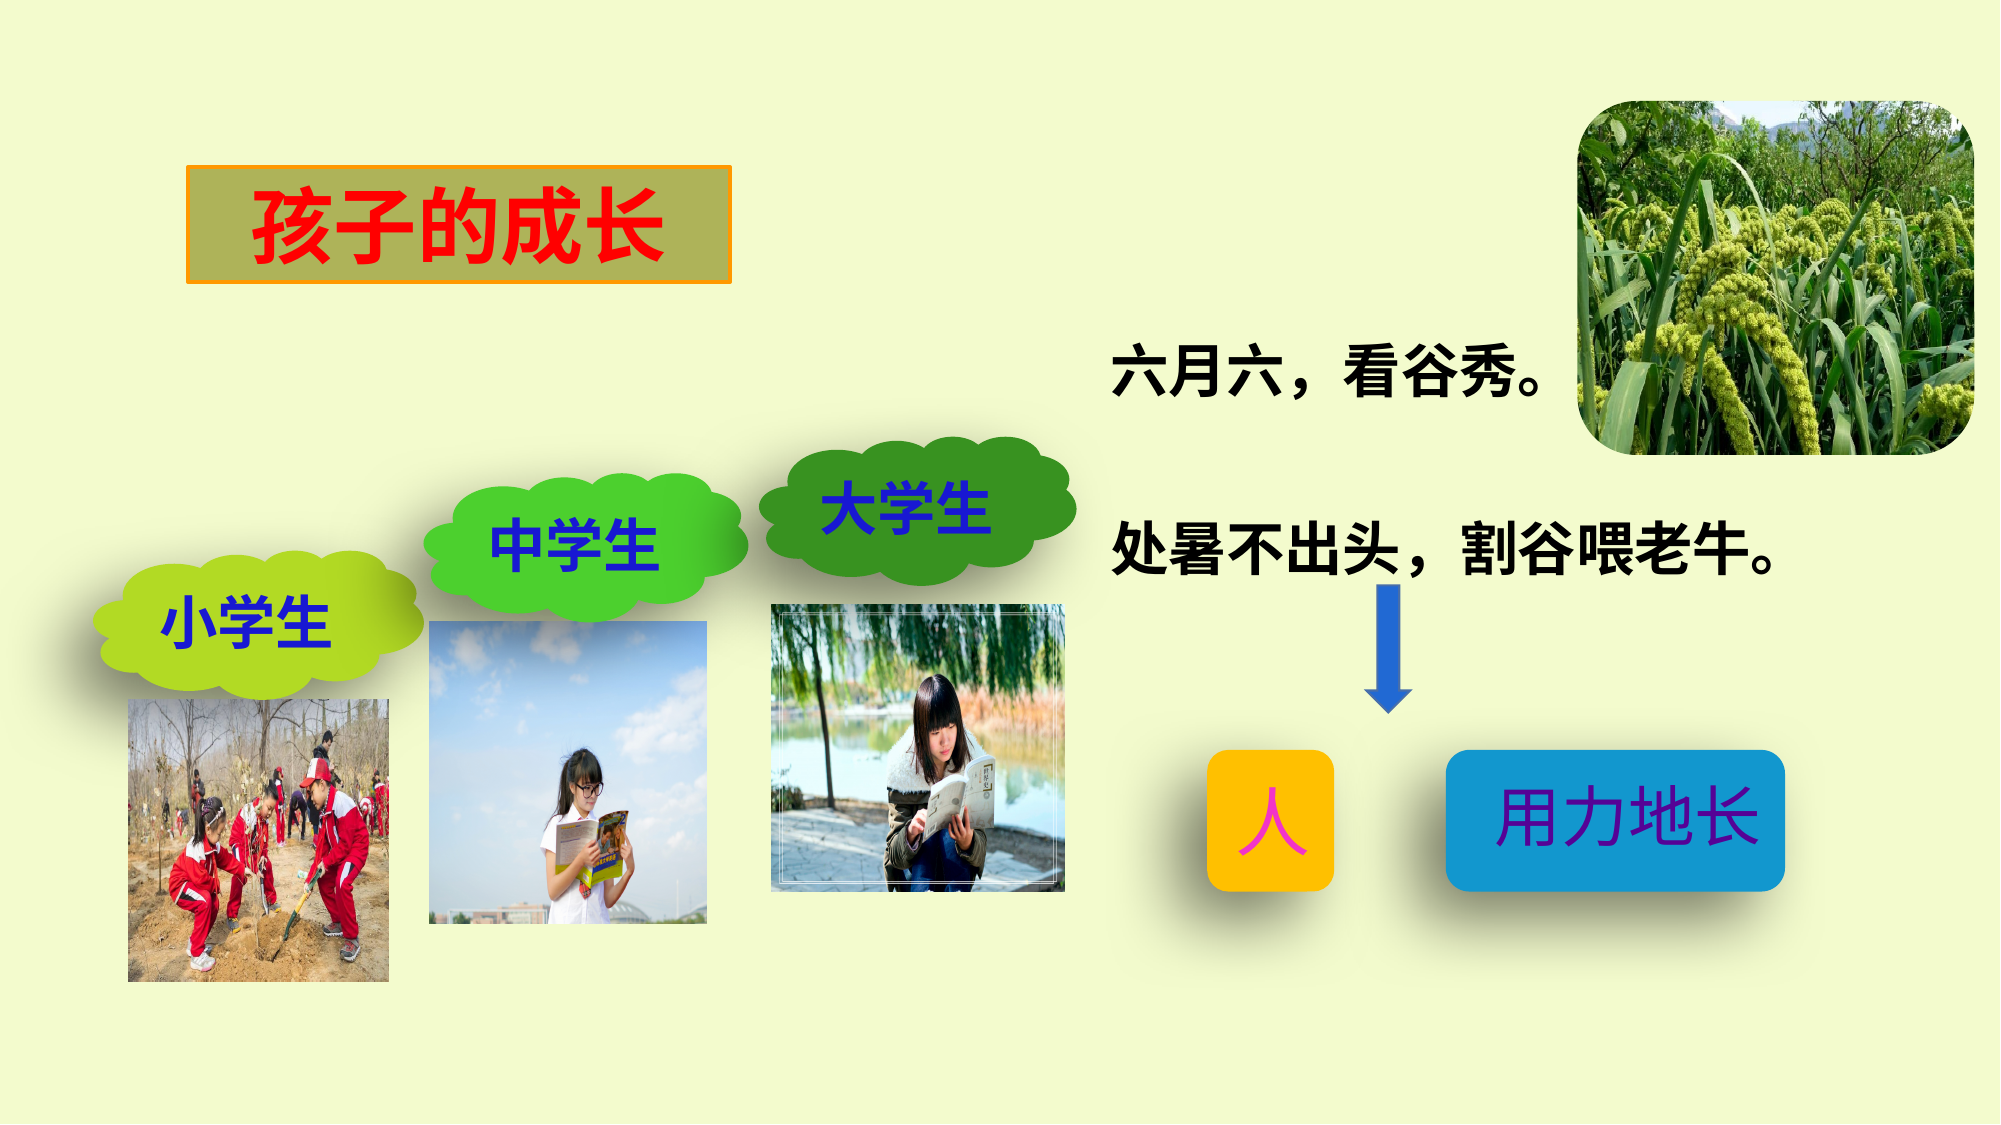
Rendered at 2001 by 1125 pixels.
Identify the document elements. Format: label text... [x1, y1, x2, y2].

text_box 大学生 [757, 435, 1078, 587]
text_box 用力地长 [1480, 767, 1785, 863]
text_box 小学生 [91, 549, 388, 699]
text_box 中学生 [422, 472, 709, 621]
text_box 六月六，看谷秀。 [1095, 326, 1577, 412]
text_box [1444, 748, 1787, 893]
text_box [1206, 748, 1336, 893]
text_box 孩子的成长 [188, 167, 731, 282]
text_box 处暑不出头，割谷喂老牛。 [1095, 504, 1801, 590]
picture [0, 0, 2001, 1125]
text_box 人 [1220, 767, 1322, 873]
text_box [1363, 584, 1413, 714]
